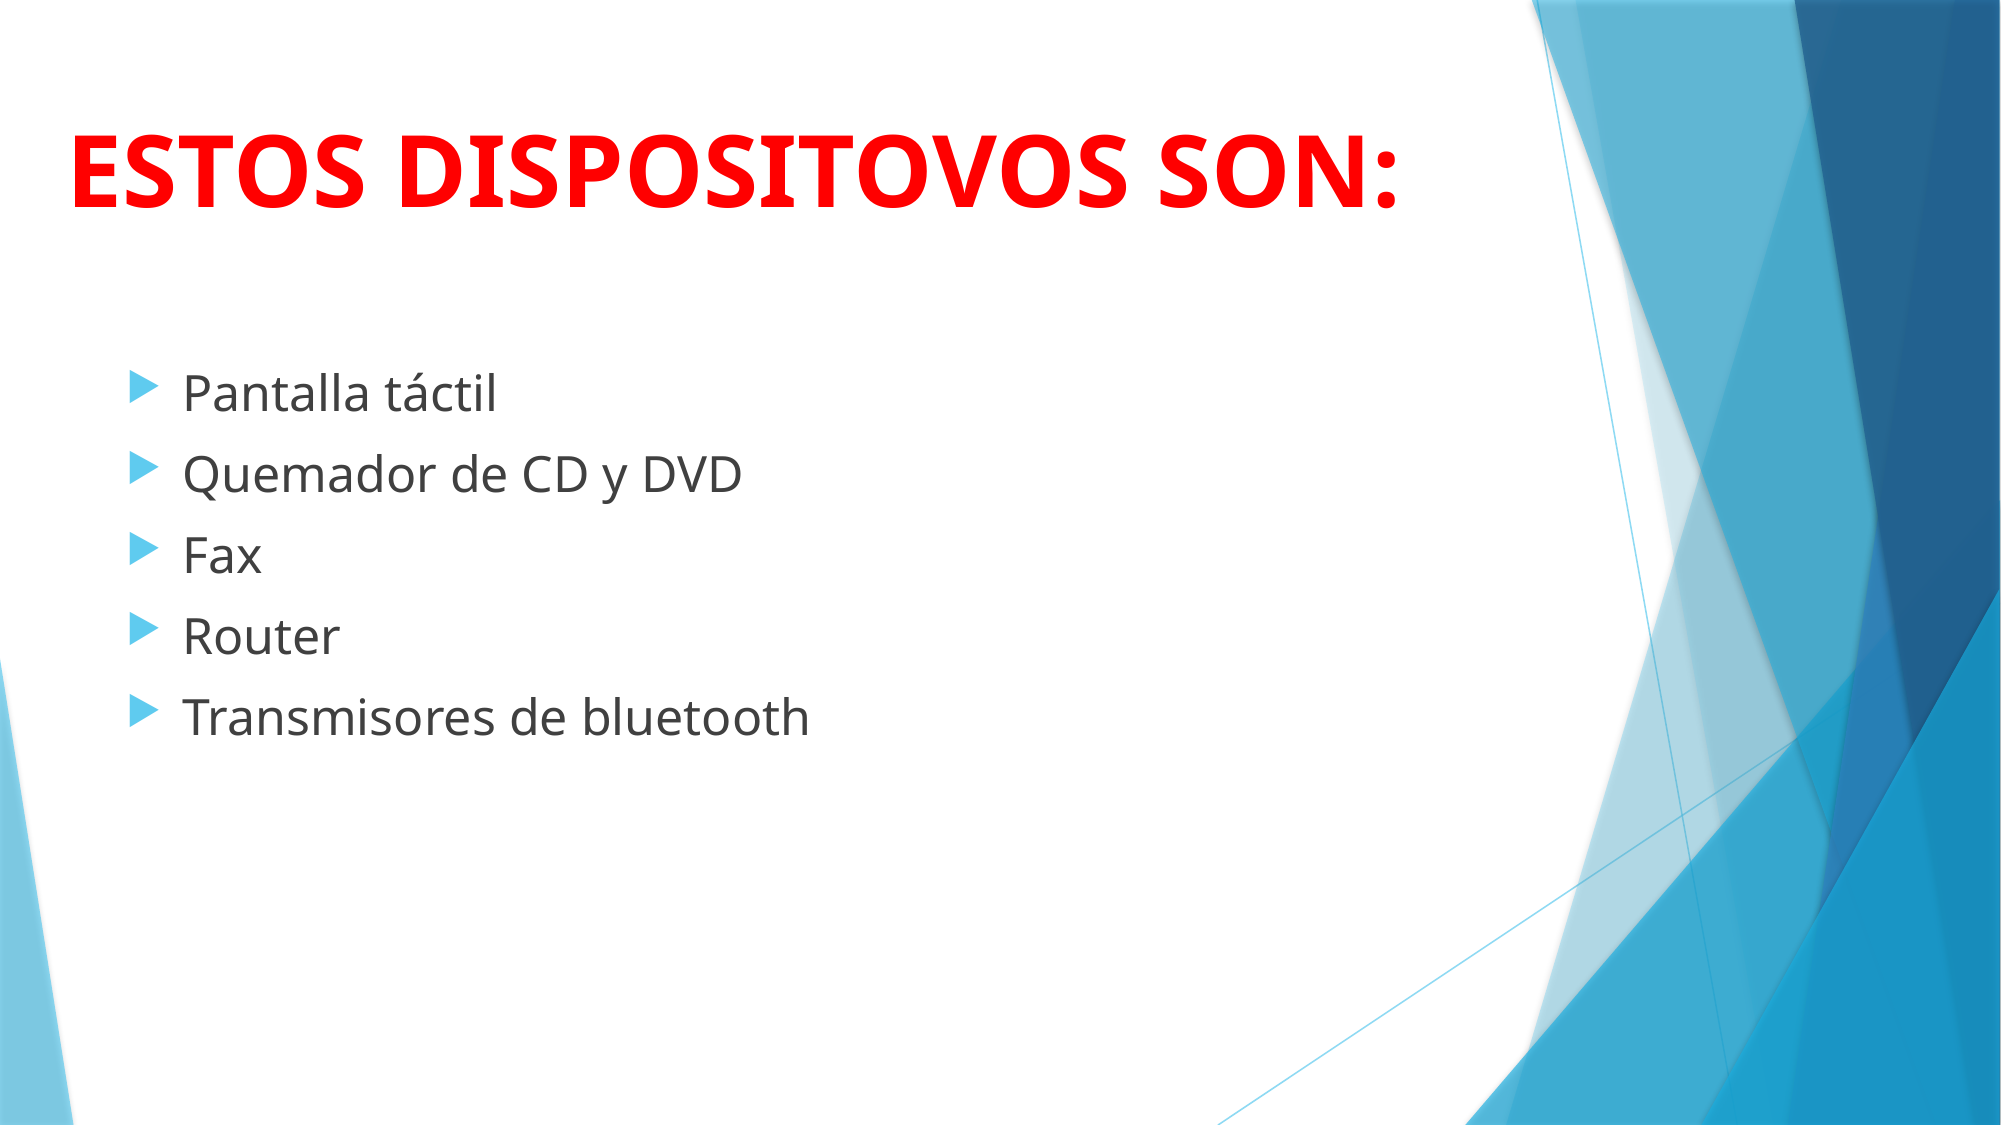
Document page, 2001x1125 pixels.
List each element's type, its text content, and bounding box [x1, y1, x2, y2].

title ESTOS DISPOSITOVOS SON: [51, 99, 1514, 310]
list Pantalla táctil Quemador de CD y DVD Fax Router Transmisores de bluetooth [111, 354, 1522, 992]
